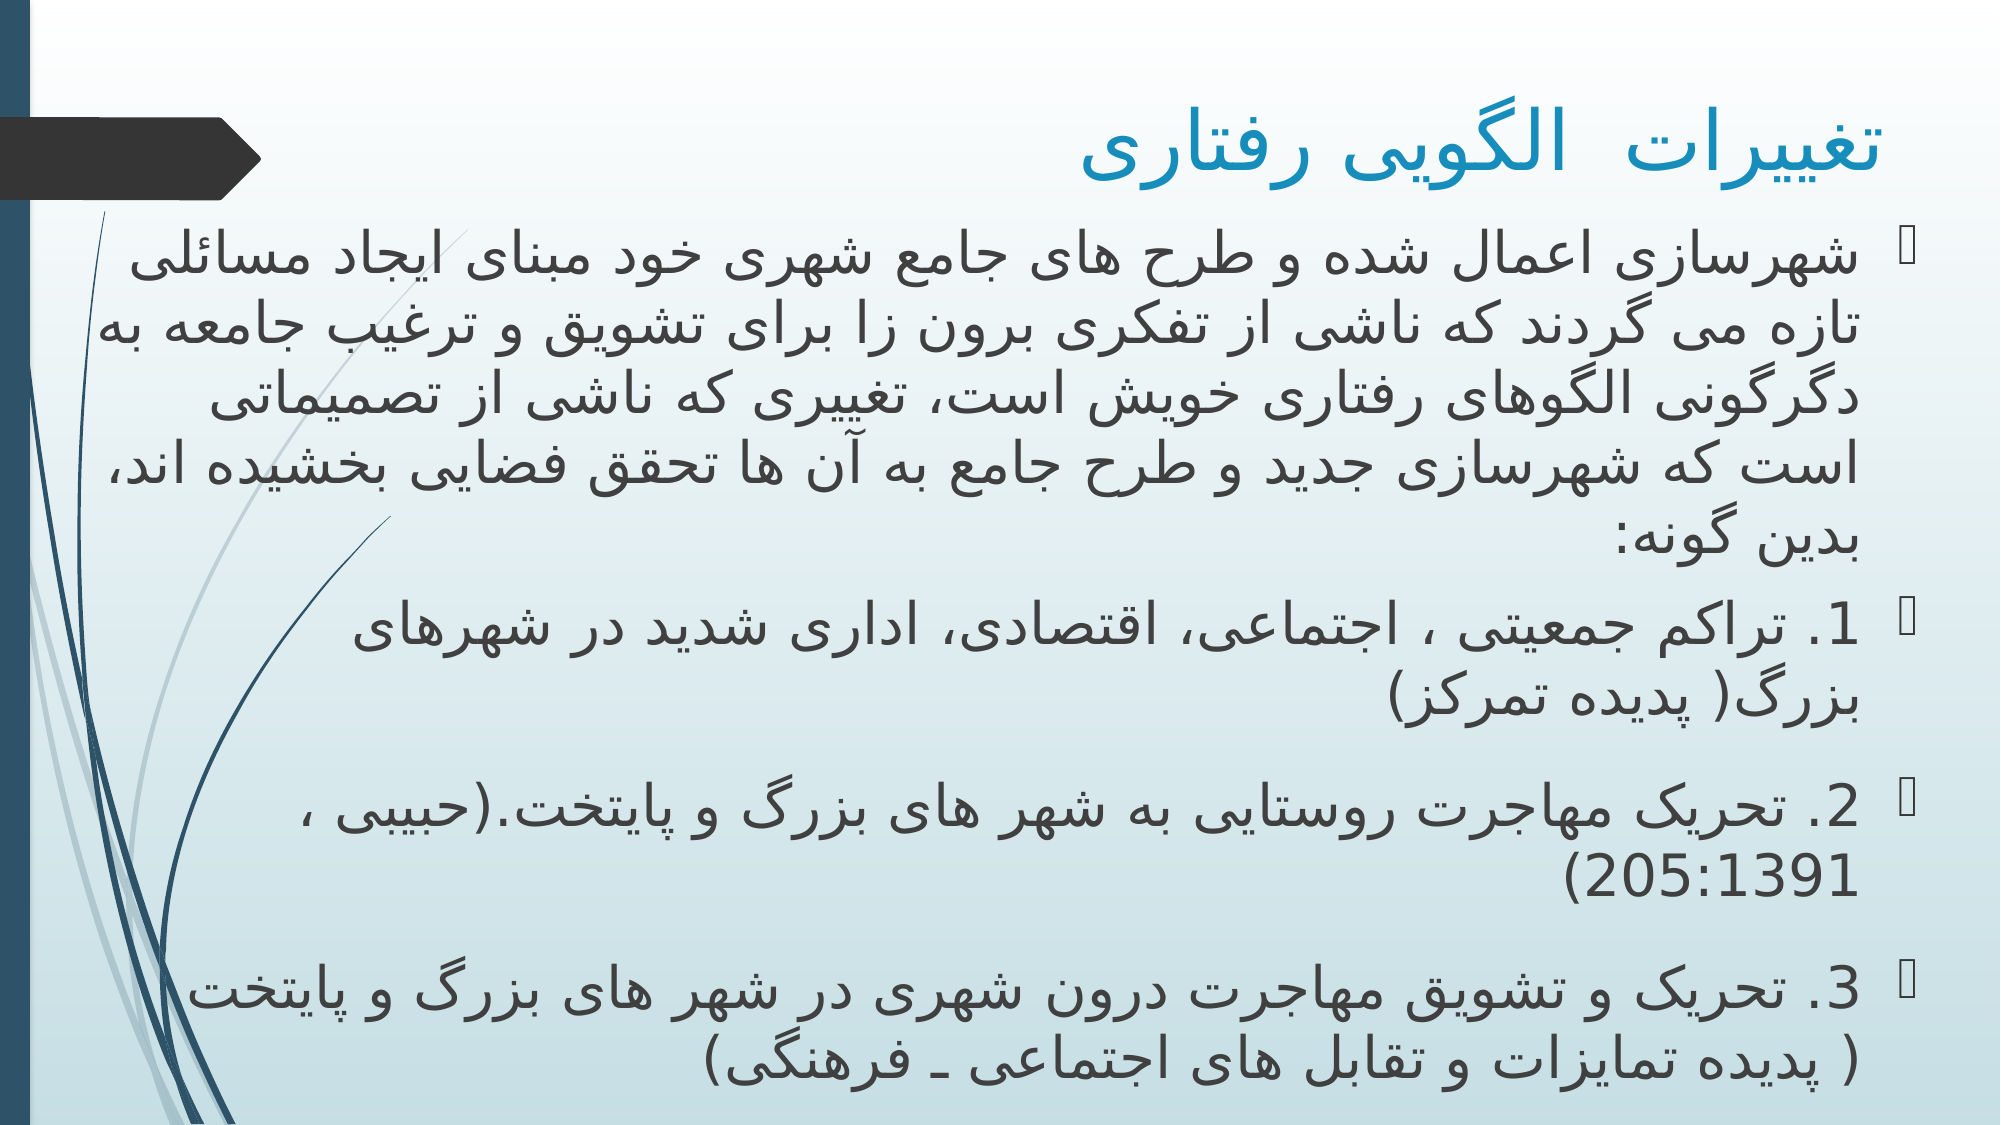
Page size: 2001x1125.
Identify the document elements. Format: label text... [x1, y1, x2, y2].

title تغییرات الگویی رفتاری [99, 79, 1900, 208]
list شهرسازی اعمال شده و طرح های جامع شهری خود مبنای ایجاد مسائلی تازه می گردند که ناشی از تفکری برون زا برای تشویق و ترغیب جامعه به دگرگونی الگوهای رفتاری خویش است، تغییری که ناشی از تصمیماتی است که شهرسازی جدید و طرح جامع به آن ها تحقق فضایی بخشیده اند، بدین گونه: 1. تراکم جمعیتی ، اجتماعی، اقتصادی، اداری شدید در شهرهای بزرگ( پدیده تمرکز) 2. تحریک مهاجرت روستایی به شهر های بزرگ و پایتخت.(حبیبی ، 205:1391) 3. تحریک و تشویق مهاجرت درون شهری در شهر های بزرگ و پایتخت ( پدیده تمایزات و تقابل های اجتماعی ـ فرهنگی) 4. پدیده عدم انسجام محیط مسکونی با تاسیسات و تجهیزات شهری مورد نیاز و پدیده آشفتگی در منظر و سیمای شهری. (حبیبی ، 205:1391) [58, 208, 1934, 1091]
